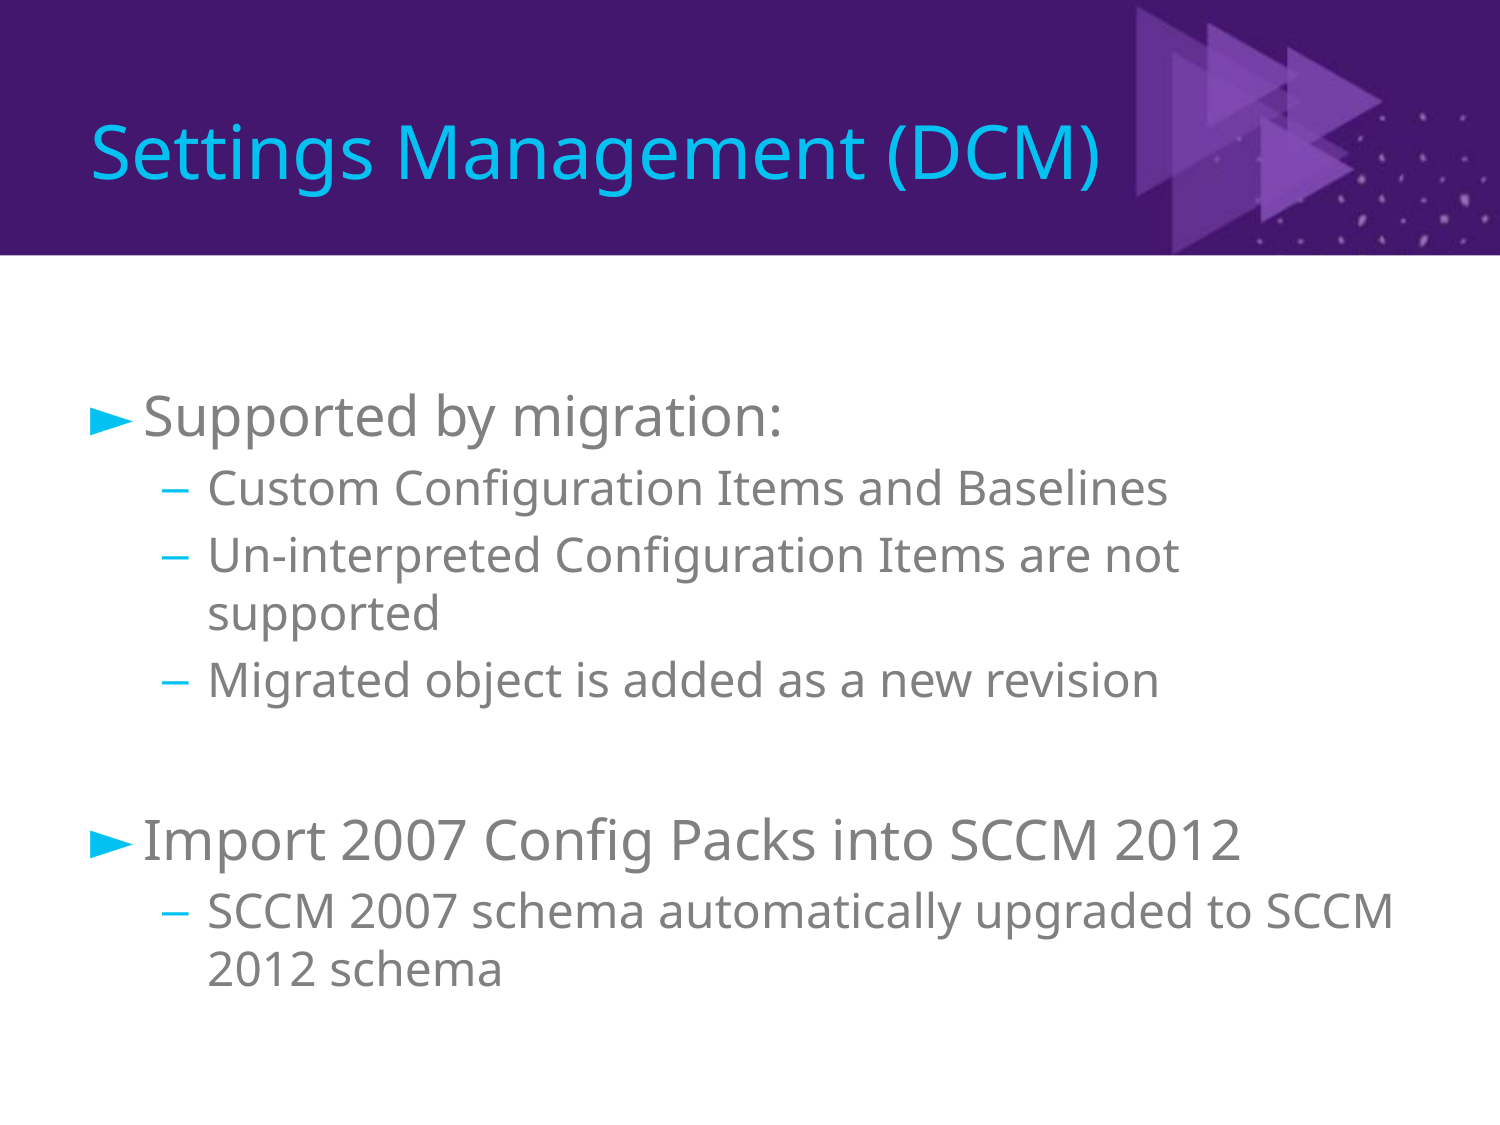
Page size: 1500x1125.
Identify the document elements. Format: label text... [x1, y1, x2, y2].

list Supported by migration: Custom Configuration Items and Baselines Un-interpreted Configuration Items are not supported Migrated object is added as a new revision Import 2007 Config Packs into SCCM 2012 SCCM 2007 schema automatically upgraded to SCCM 2012 schema [75, 373, 1425, 1005]
picture [0, 0, 1500, 255]
title Settings Management (DCM) [75, 56, 1425, 244]
